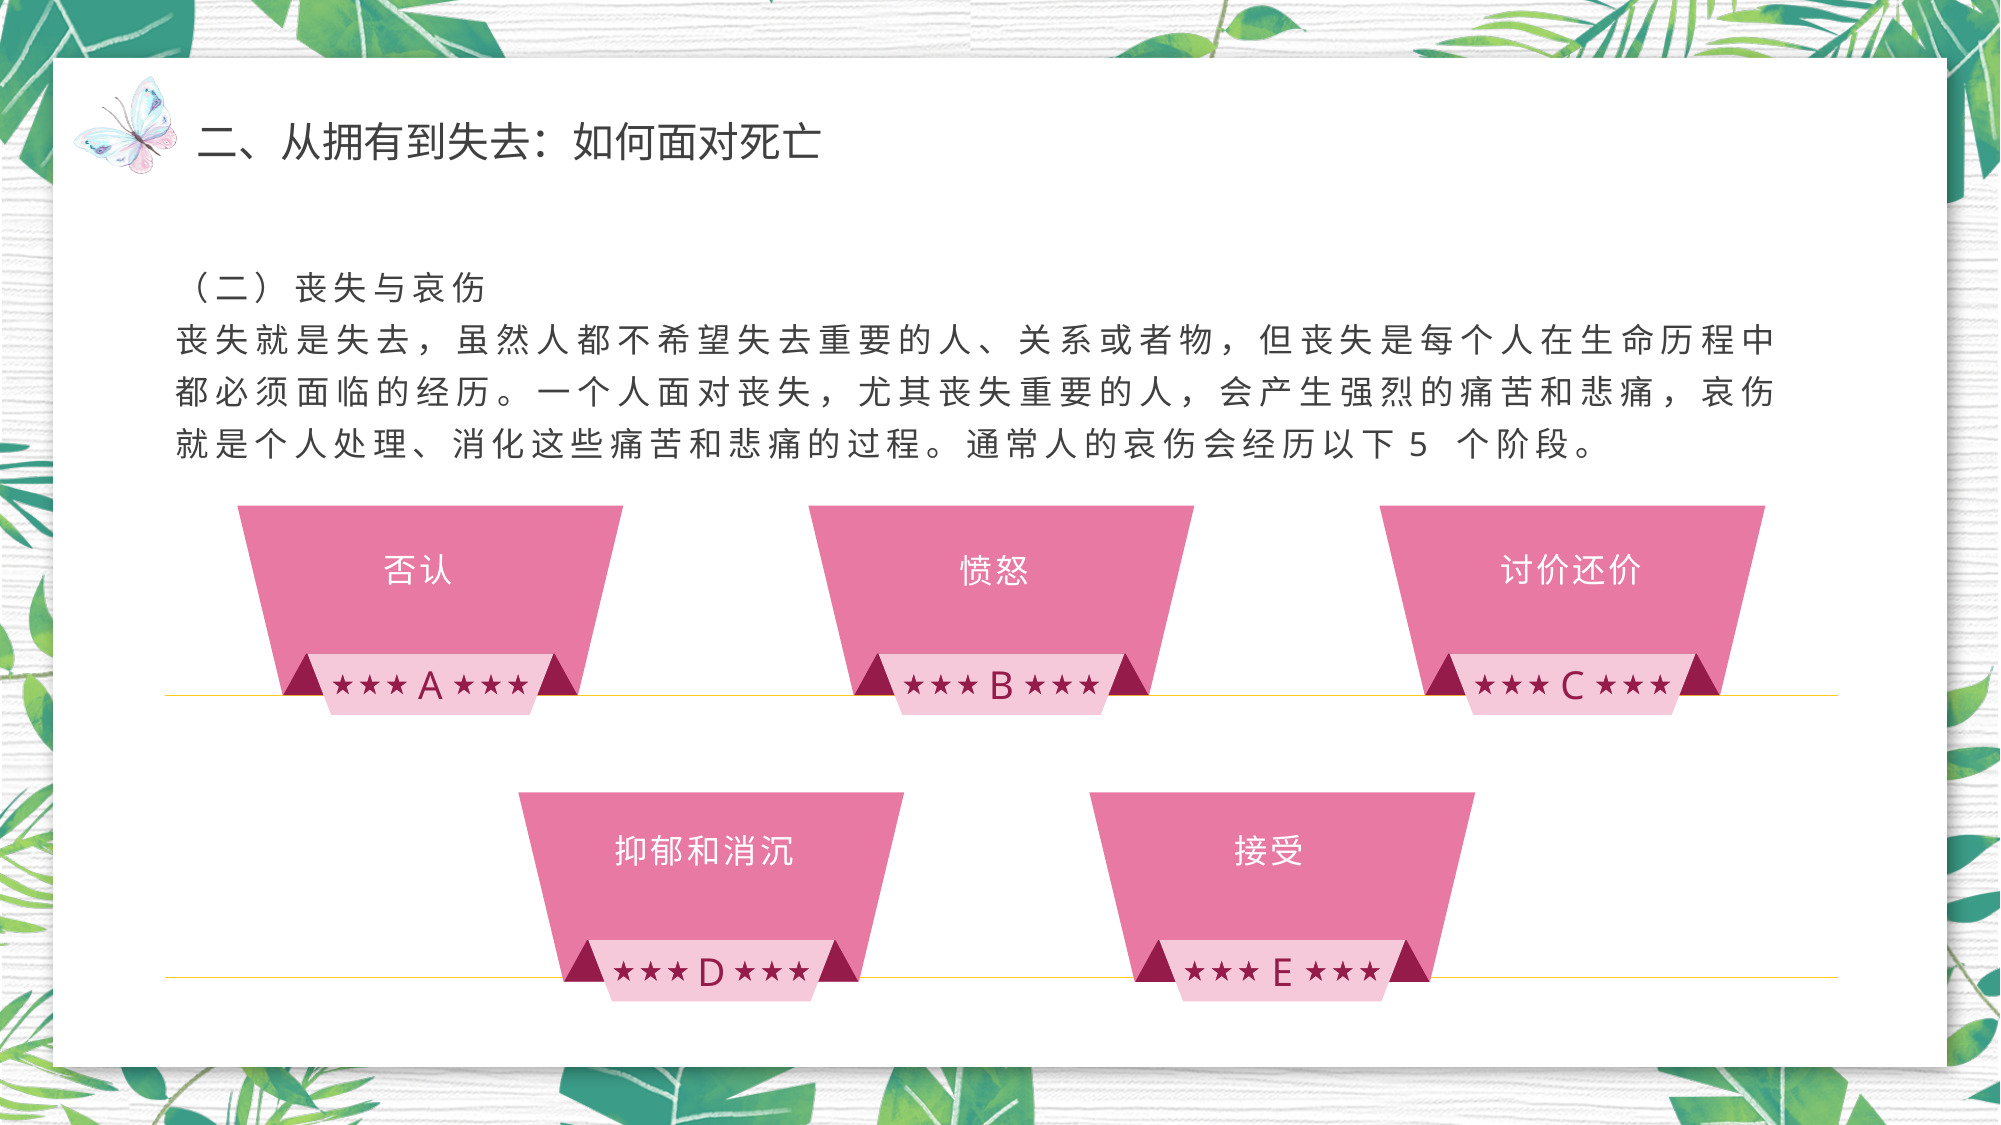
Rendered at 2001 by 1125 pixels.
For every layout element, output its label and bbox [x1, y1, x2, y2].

text_box [1379, 505, 1766, 715]
picture [73, 76, 177, 174]
text_box [808, 505, 1195, 715]
text_box [518, 792, 905, 1002]
text_box [237, 505, 624, 715]
text_box [0, 0, 2000, 1125]
